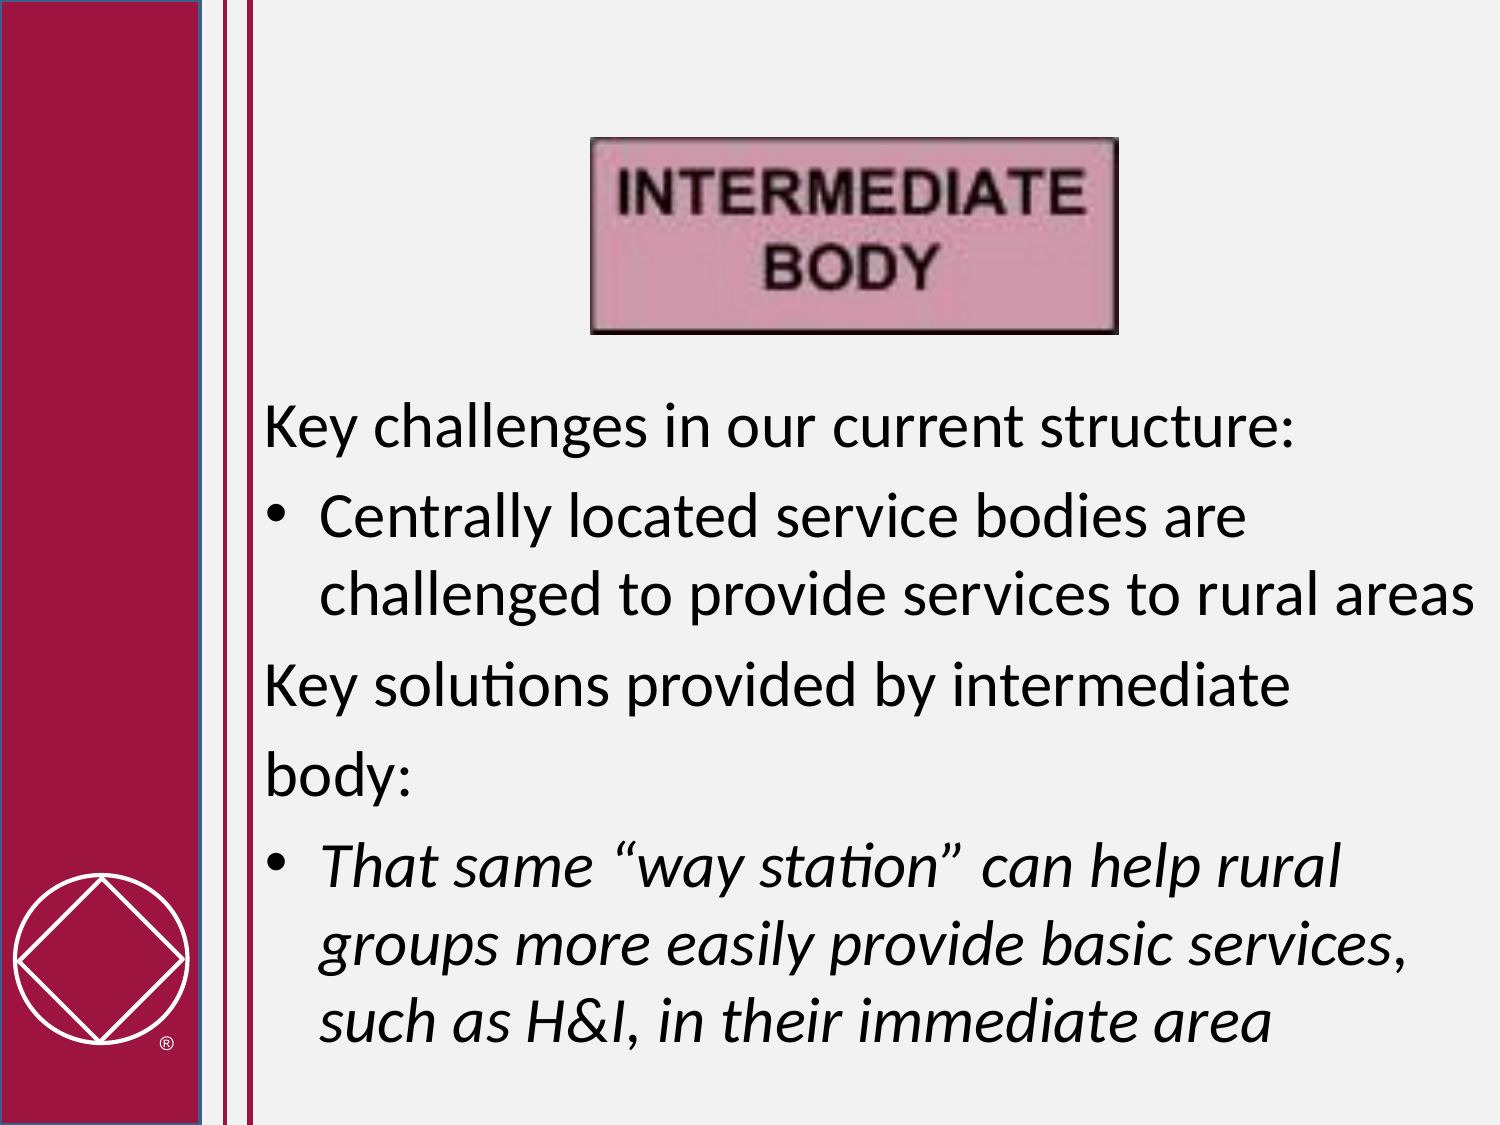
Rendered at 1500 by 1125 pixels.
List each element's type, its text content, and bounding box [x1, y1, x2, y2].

list Key challenges in our current structure: Centrally located service bodies are challenged to provide services to rural areas Key solutions provided by intermediate body: That same “way station” can help rural groups more easily provide basic services, such as H&I, in their immediate area [249, 375, 1500, 1125]
picture [590, 137, 1119, 335]
